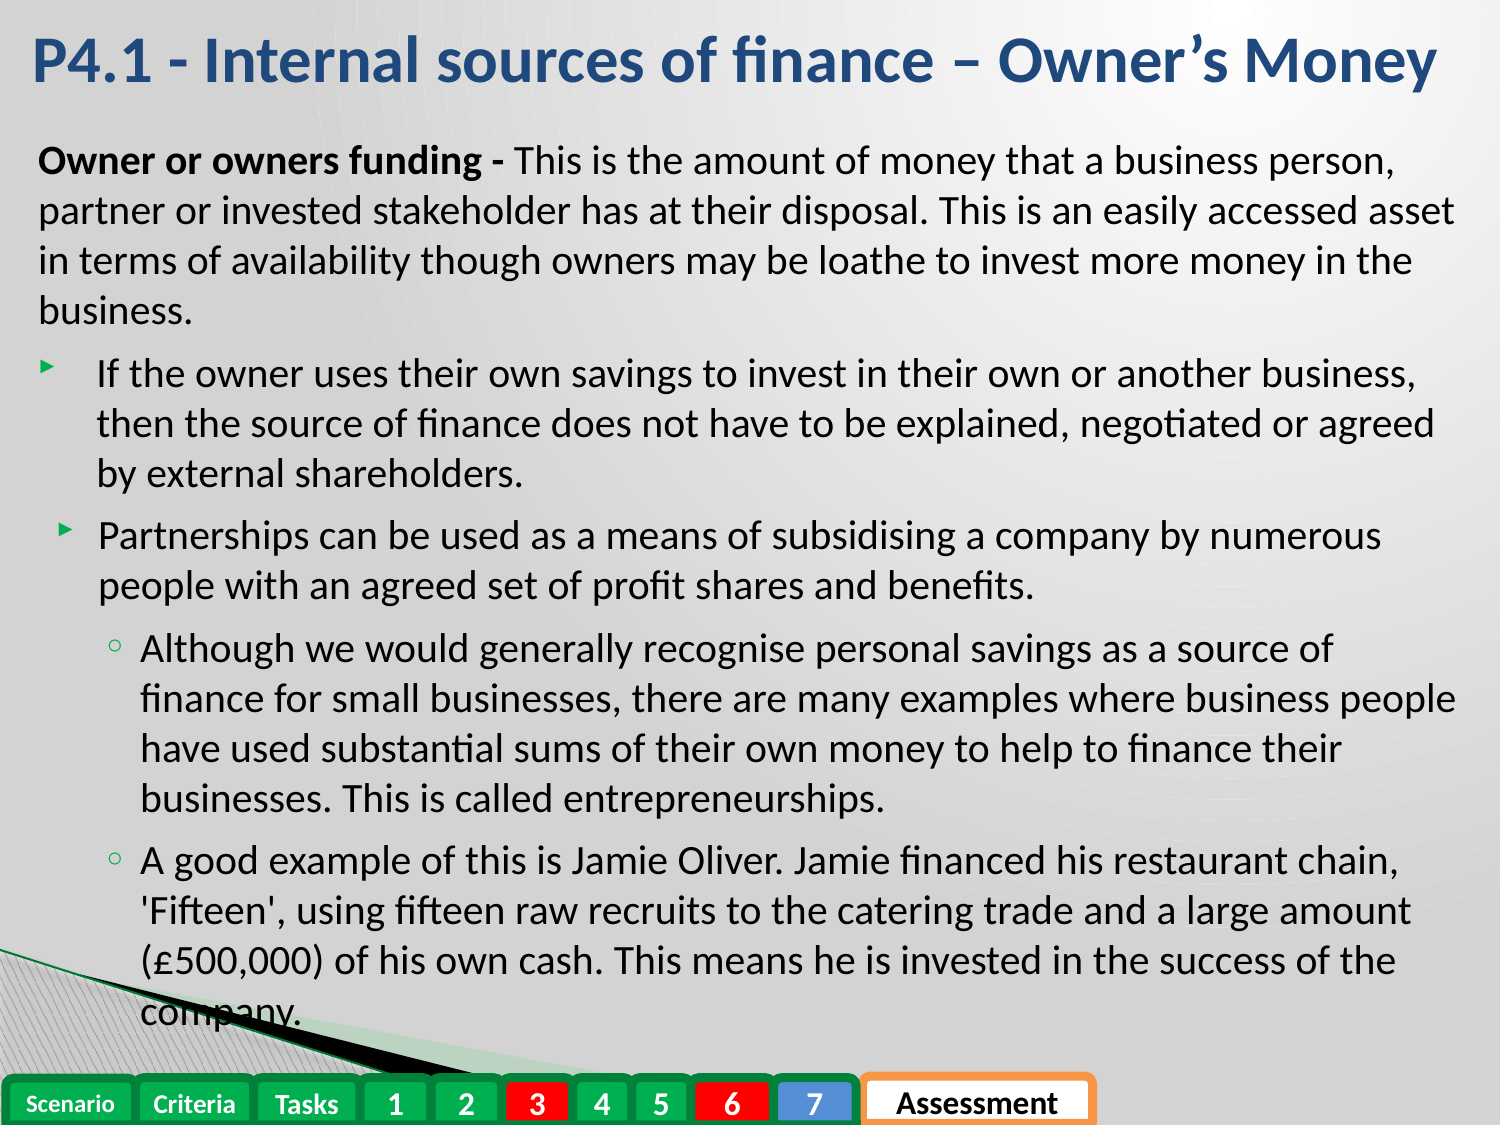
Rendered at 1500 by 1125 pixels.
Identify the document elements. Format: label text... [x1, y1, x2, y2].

text_box P4.1 - Internal sources of finance – Owner’s Money [17, 19, 1489, 94]
list Owner or owners funding - This is the amount of money that a business person, partner or invested stakeholder has at their disposal. This is an easily accessed asset in terms of availability though owners may be loathe to invest more money in the business. If the owner uses their own savings to invest in their own or another business, then the source of finance does not have to be explained, negotiated or agreed by external shareholders. Partnerships can be used as a means of subsidising a company by numerous people with an agreed set of profit shares and benefits. Although we would generally recognise personal savings as a source of finance for small businesses, there are many examples where business people have used substantial sums of their own money to help to finance their businesses. This is called entrepreneurships. A good example of this is Jamie Oliver. Jamie financed his restaurant chain, 'Fifteen', using fifteen raw recruits to the catering trade and a large amount (£500,000) of his own cash. This means he is invested in the success of the company. [23, 125, 1477, 1005]
